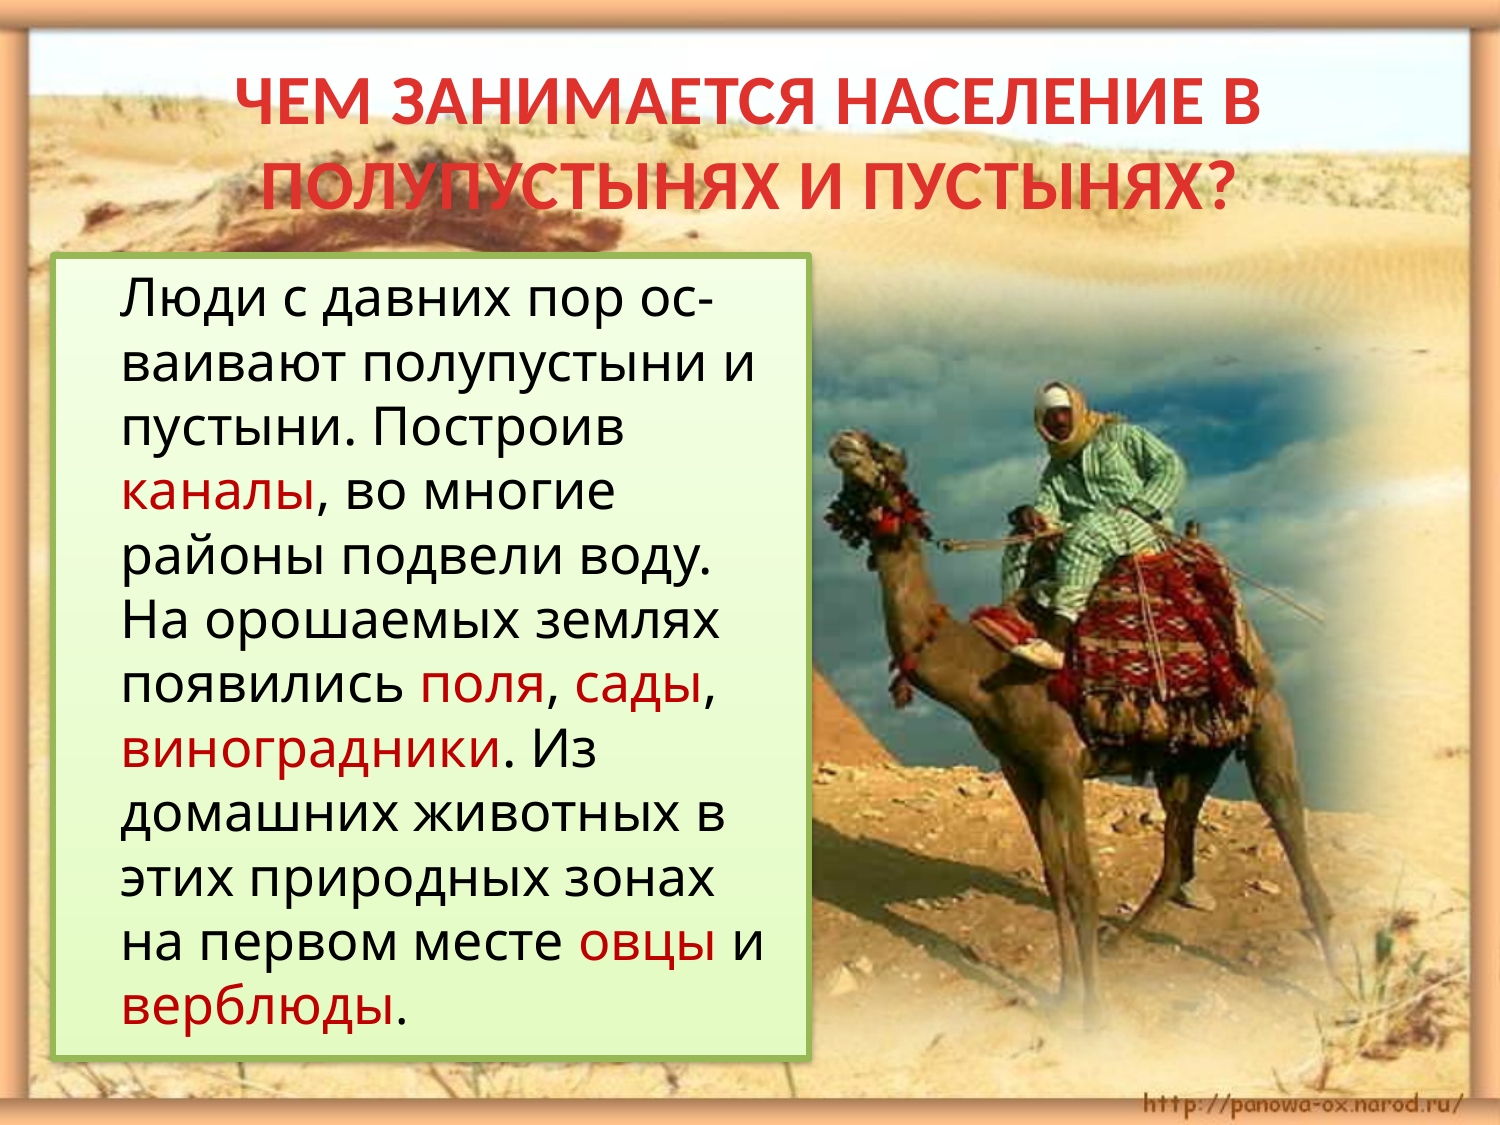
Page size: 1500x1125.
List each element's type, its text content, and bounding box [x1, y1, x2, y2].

picture [0, 0, 1500, 1125]
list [159, 231, 1436, 1083]
list Люди с давних пор ос-ваивают полупустыни и пустыни. Построив каналы, во многие районы подвели воду. На орошаемых землях появились поля, сады, виноградники. Из домашних животных в этих природных зонах на первом месте овцы и верблюды. [52, 255, 154, 1059]
title ЧЕМ ЗАНИМАЕТСЯ НАСЕЛЕНИЕ В ПОЛУПУСТЫНЯХ И ПУСТЫНЯХ? [75, 45, 1425, 233]
